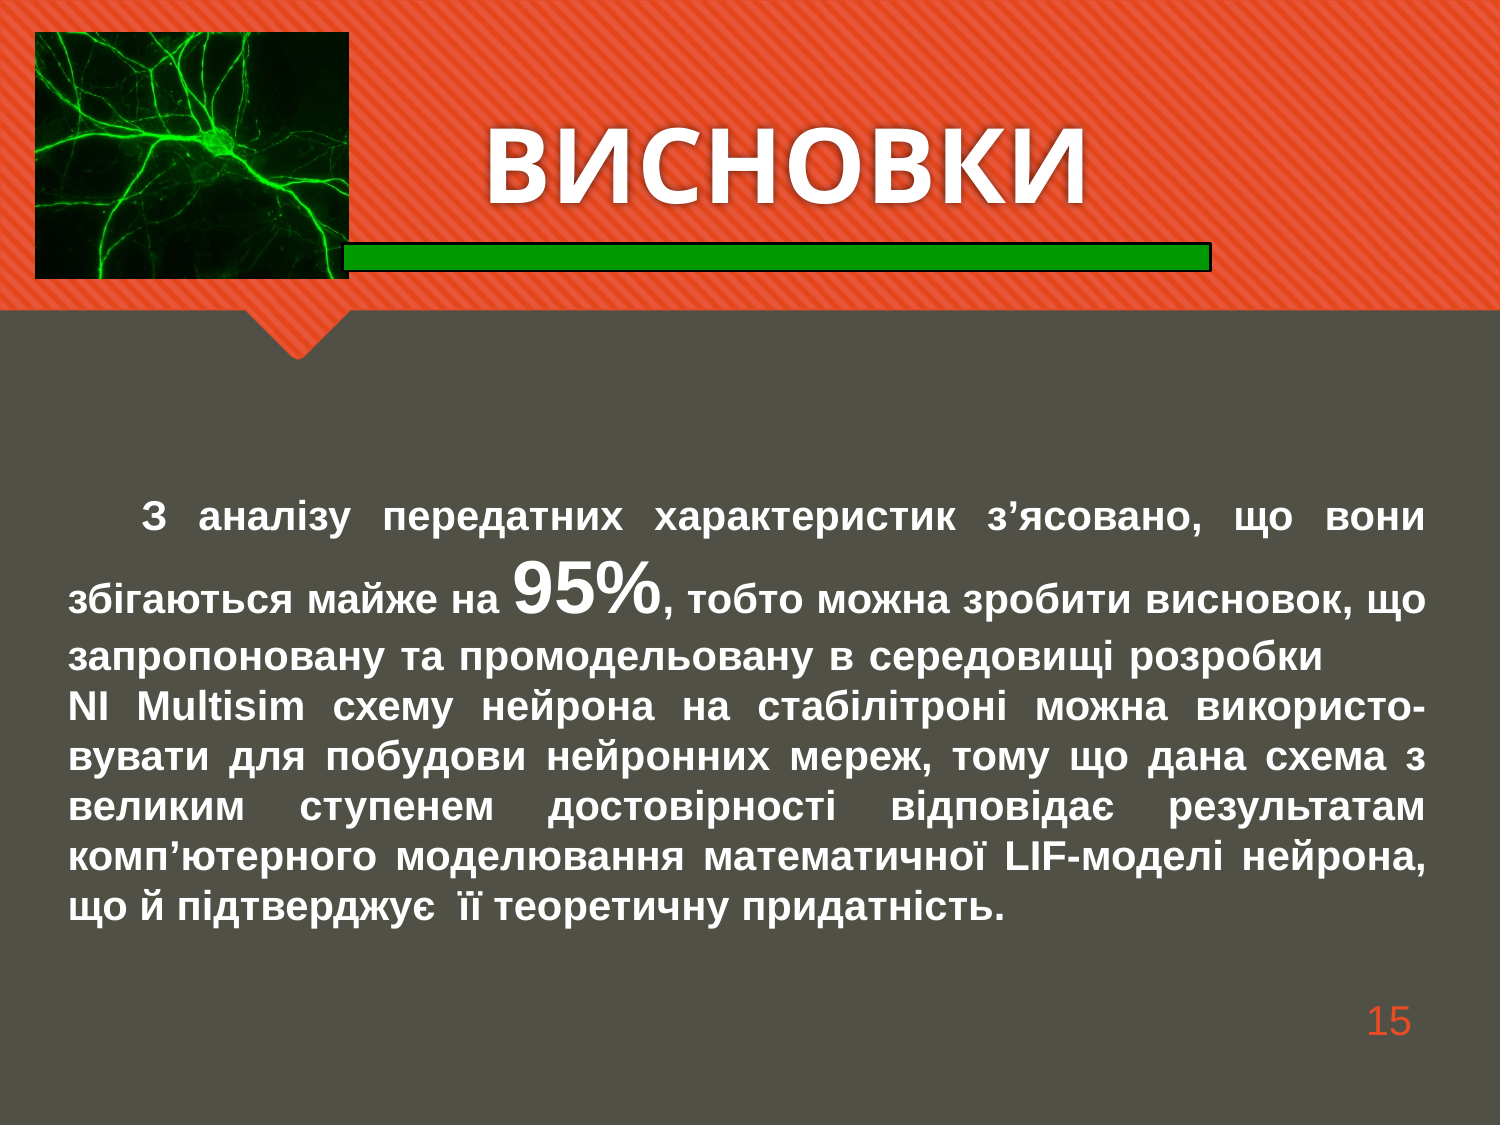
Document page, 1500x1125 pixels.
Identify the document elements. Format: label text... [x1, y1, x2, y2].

text_box [349, 242, 1212, 272]
text_box З аналізу передатних характеристик з’ясовано, що вони збігаються майже на 95%, тобто можна зробити висновок, що запропоновану та промодельовану в середовищі розробки NI Multisim схему нейрона на стабілітроні можна використо-вувати для побудови нейронних мереж, тому що дана схема з великим ступенем достовірності відповідає результатам комп’ютерного моделювання математичної LIF-моделі нейрона, що й підтверджує її теоретичну придатність. [53, 481, 1442, 986]
picture [34, 32, 349, 280]
title ВИСНОВКИ [466, 79, 1313, 233]
slide_number 15 [1296, 986, 1428, 1051]
